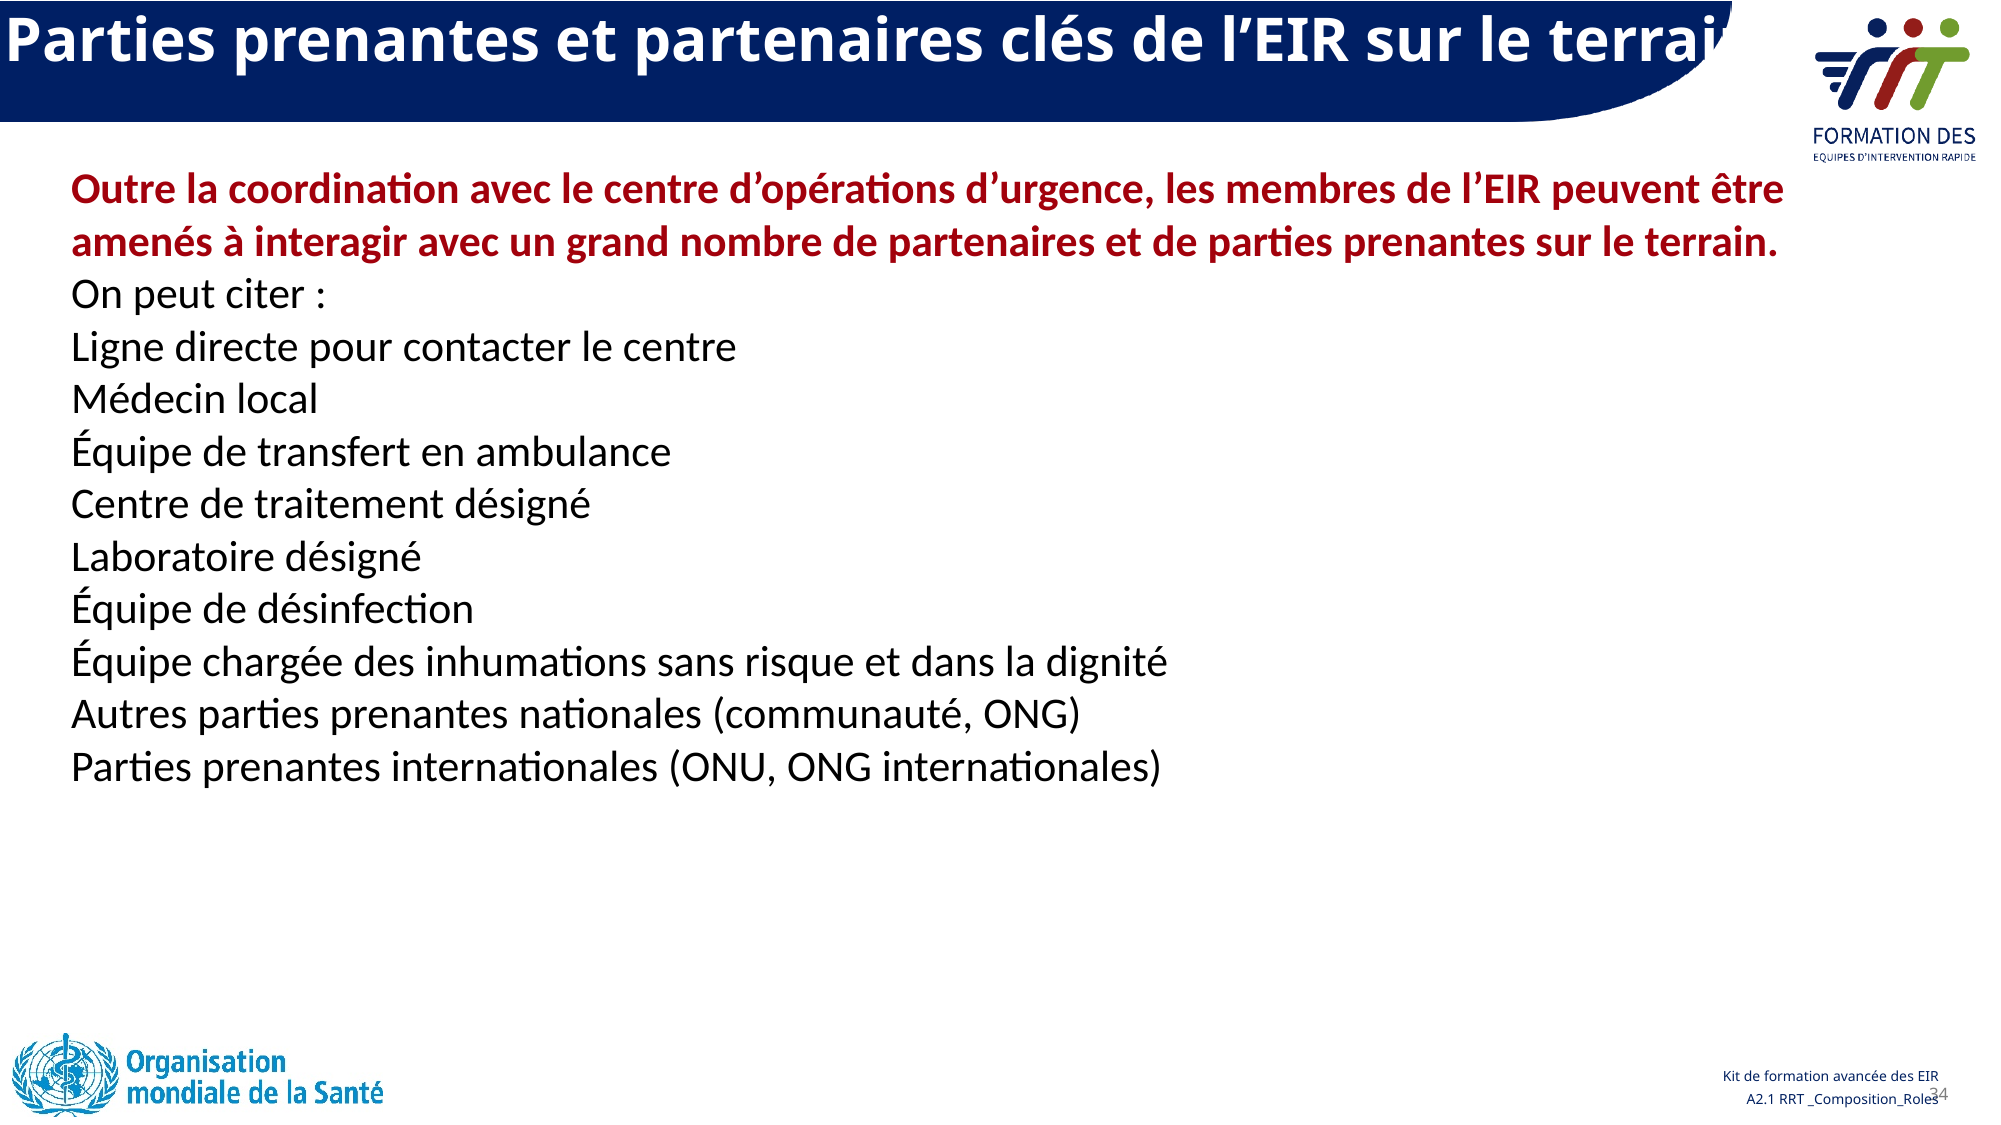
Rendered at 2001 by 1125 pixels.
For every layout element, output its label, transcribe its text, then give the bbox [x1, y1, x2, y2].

picture [12, 1033, 383, 1117]
picture [374, 1090, 383, 1100]
picture [1813, 17, 1976, 163]
list Outre la coordination avec le centre d’opérations d’urgence, les membres de l’EIR peuvent être amenés à interagir avec un grand nombre de partenaires et de parties prenantes sur le terrain. On peut citer : Ligne directe pour contacter le centre Médecin local Équipe de transfert en ambulance Centre de traitement désigné Laboratoire désigné Équipe de désinfection Équipe chargée des inhumations sans risque et dans la dignité Autres parties prenantes nationales (communauté, ONG) Parties prenantes internationales (ONU, ONG internationales) [56, 152, 1857, 963]
title Parties prenantes et partenaires clés de l’EIR sur le terrain [0, 0, 1790, 120]
